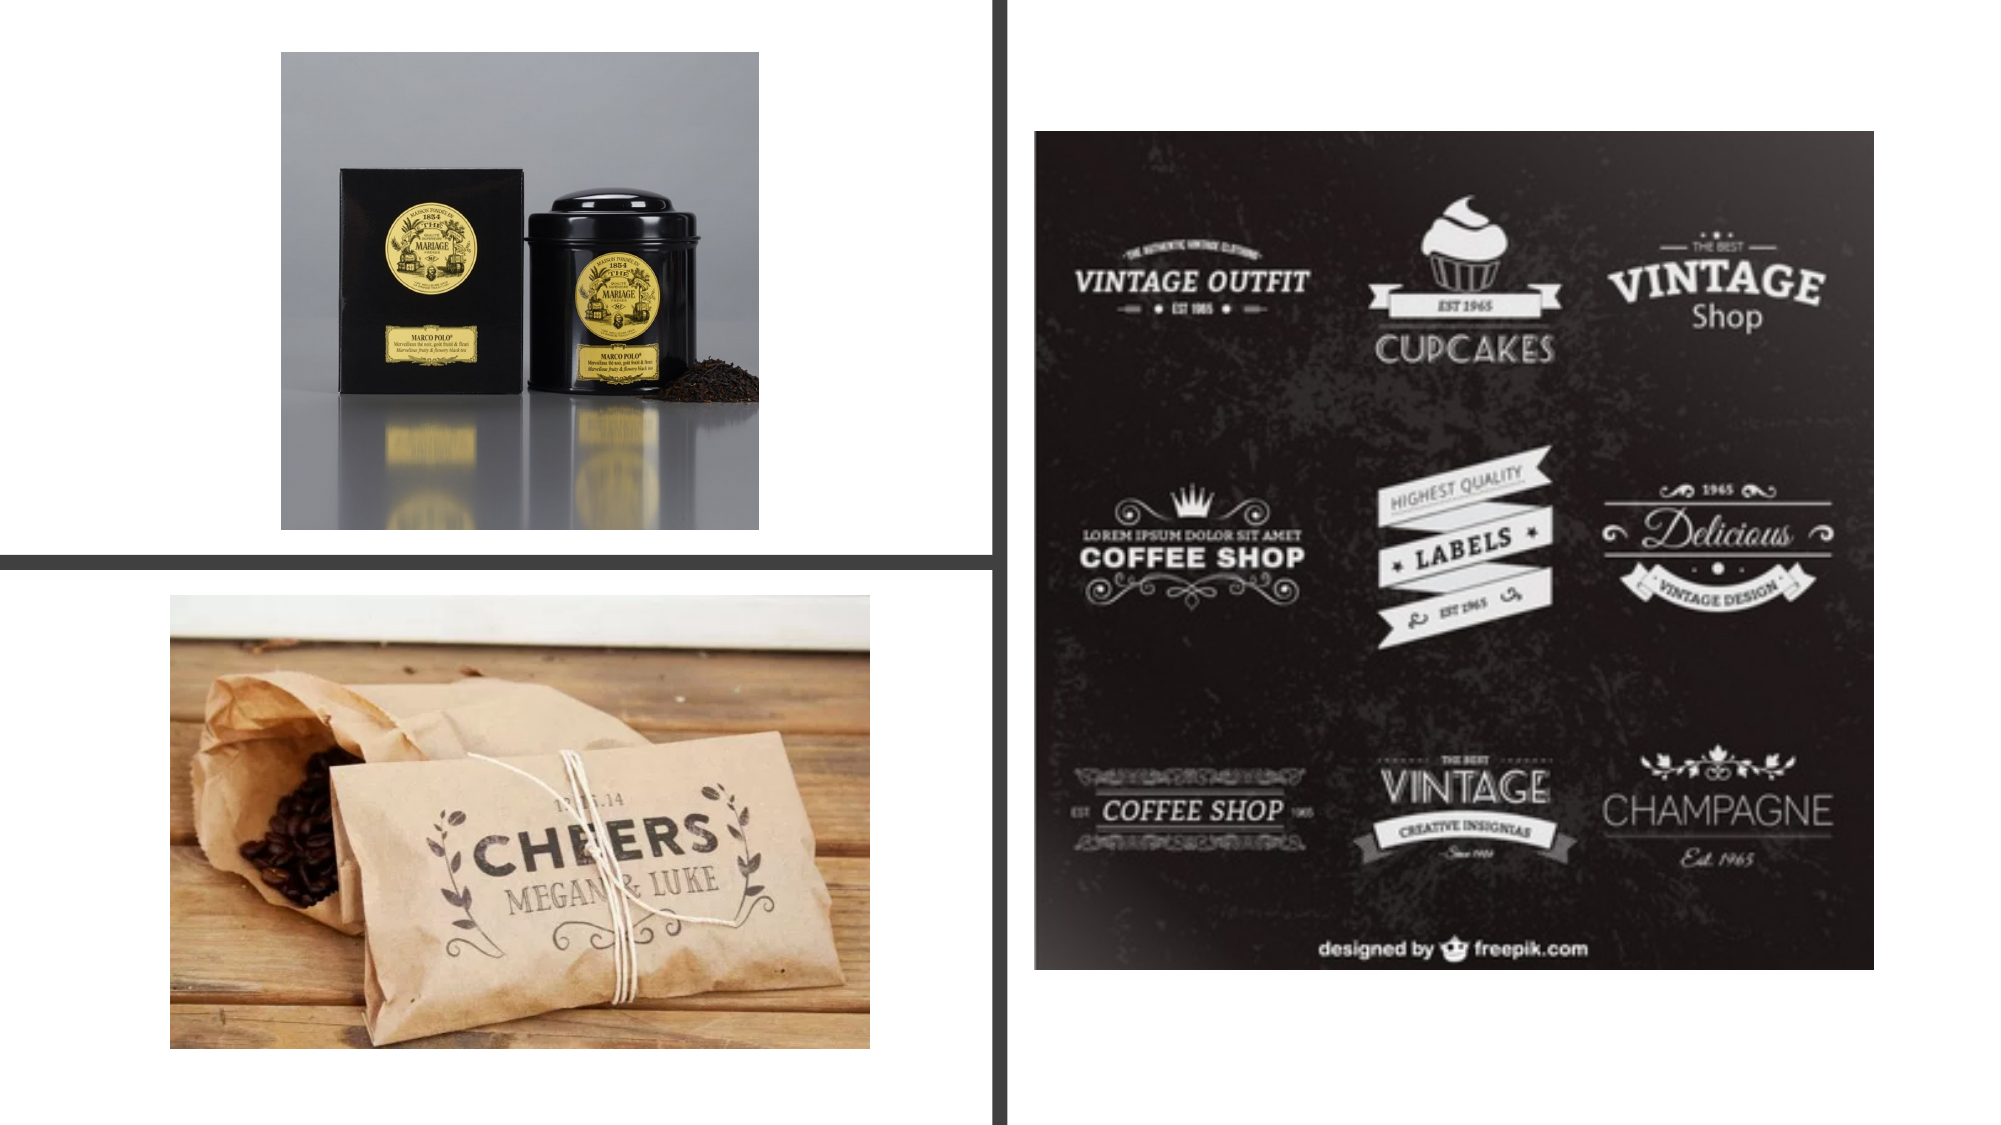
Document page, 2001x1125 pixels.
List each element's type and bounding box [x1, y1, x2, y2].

text_box [0, 571, 991, 1125]
text_box [0, 554, 1006, 571]
text_box [991, 0, 1008, 1125]
picture [1034, 131, 1874, 970]
text_box [1008, 0, 2000, 1125]
picture [281, 52, 759, 530]
picture [170, 595, 870, 1049]
text_box [0, 0, 991, 554]
